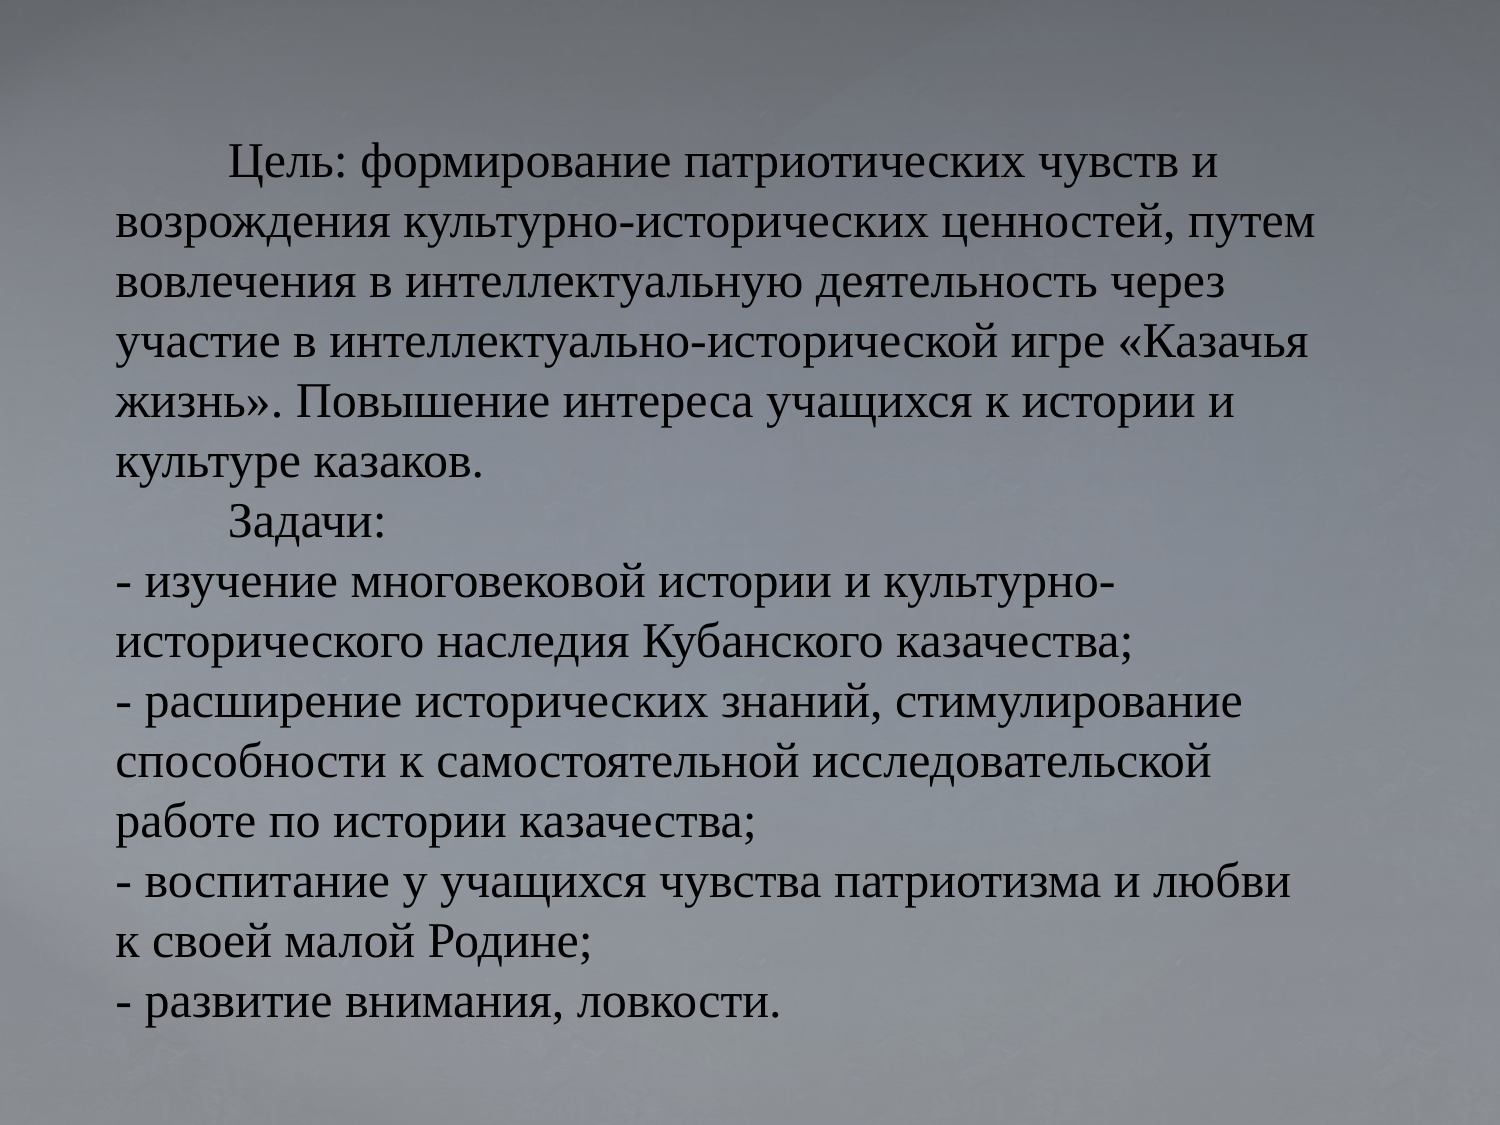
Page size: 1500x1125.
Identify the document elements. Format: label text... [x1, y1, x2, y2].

title Цель: формирование патриотических чувств и возрождения культурно-исторических ценностей, путем вовлечения в интеллектуальную деятельность через участие в интеллектуально-исторической игре «Казачья жизнь». Повышение интереса учащихся к истории и культуре казаков. Задачи: - изучение многовековой истории и культурно-исторического наследия Кубанского казачества; - расширение исторических знаний, стимулирование способности к самостоятельной исследовательской работе по истории казачества; - воспитание у учащихся чувства патриотизма и любви к своей малой Родине; - развитие внимания, ловкости. [100, 66, 1338, 1035]
